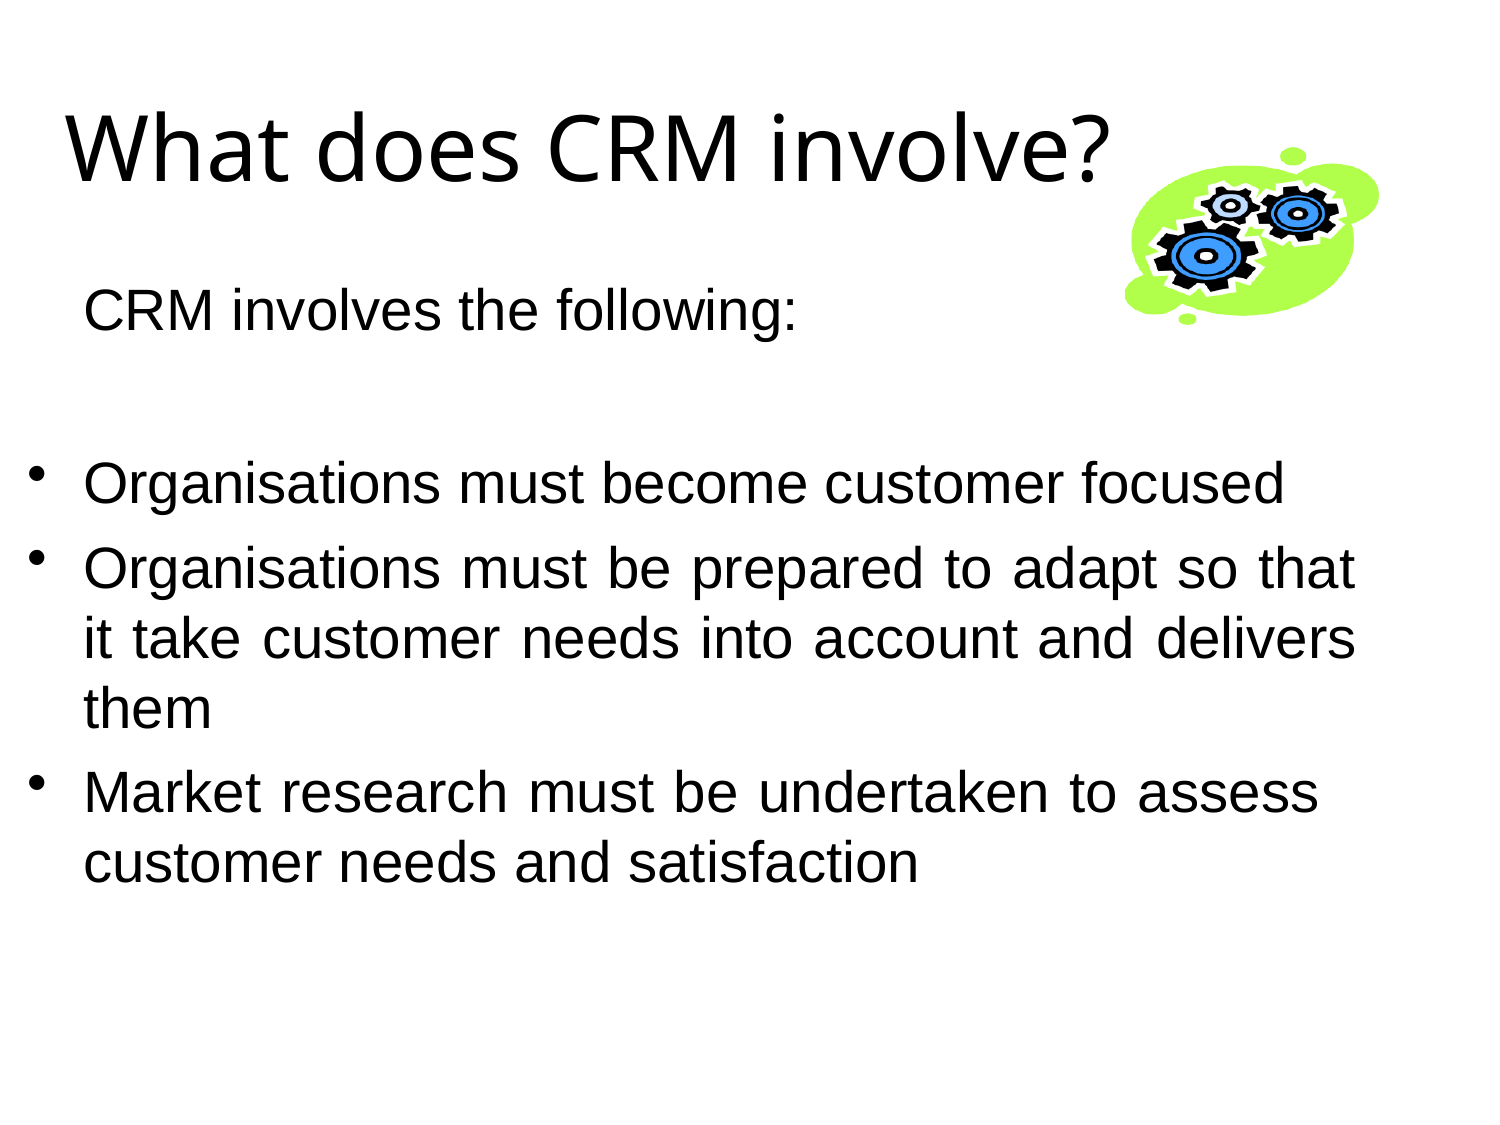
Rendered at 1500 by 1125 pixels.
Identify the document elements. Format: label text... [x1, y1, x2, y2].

title What does CRM involve? [62, 48, 1250, 239]
text_box [1124, 147, 1379, 325]
text_box CRM involves the following: Organisations must become customer focused Organisations must be prepared to adapt so that it take customer needs into account and delivers them Market research must be undertaken to assess customer needs and satisfaction [24, 270, 1377, 895]
